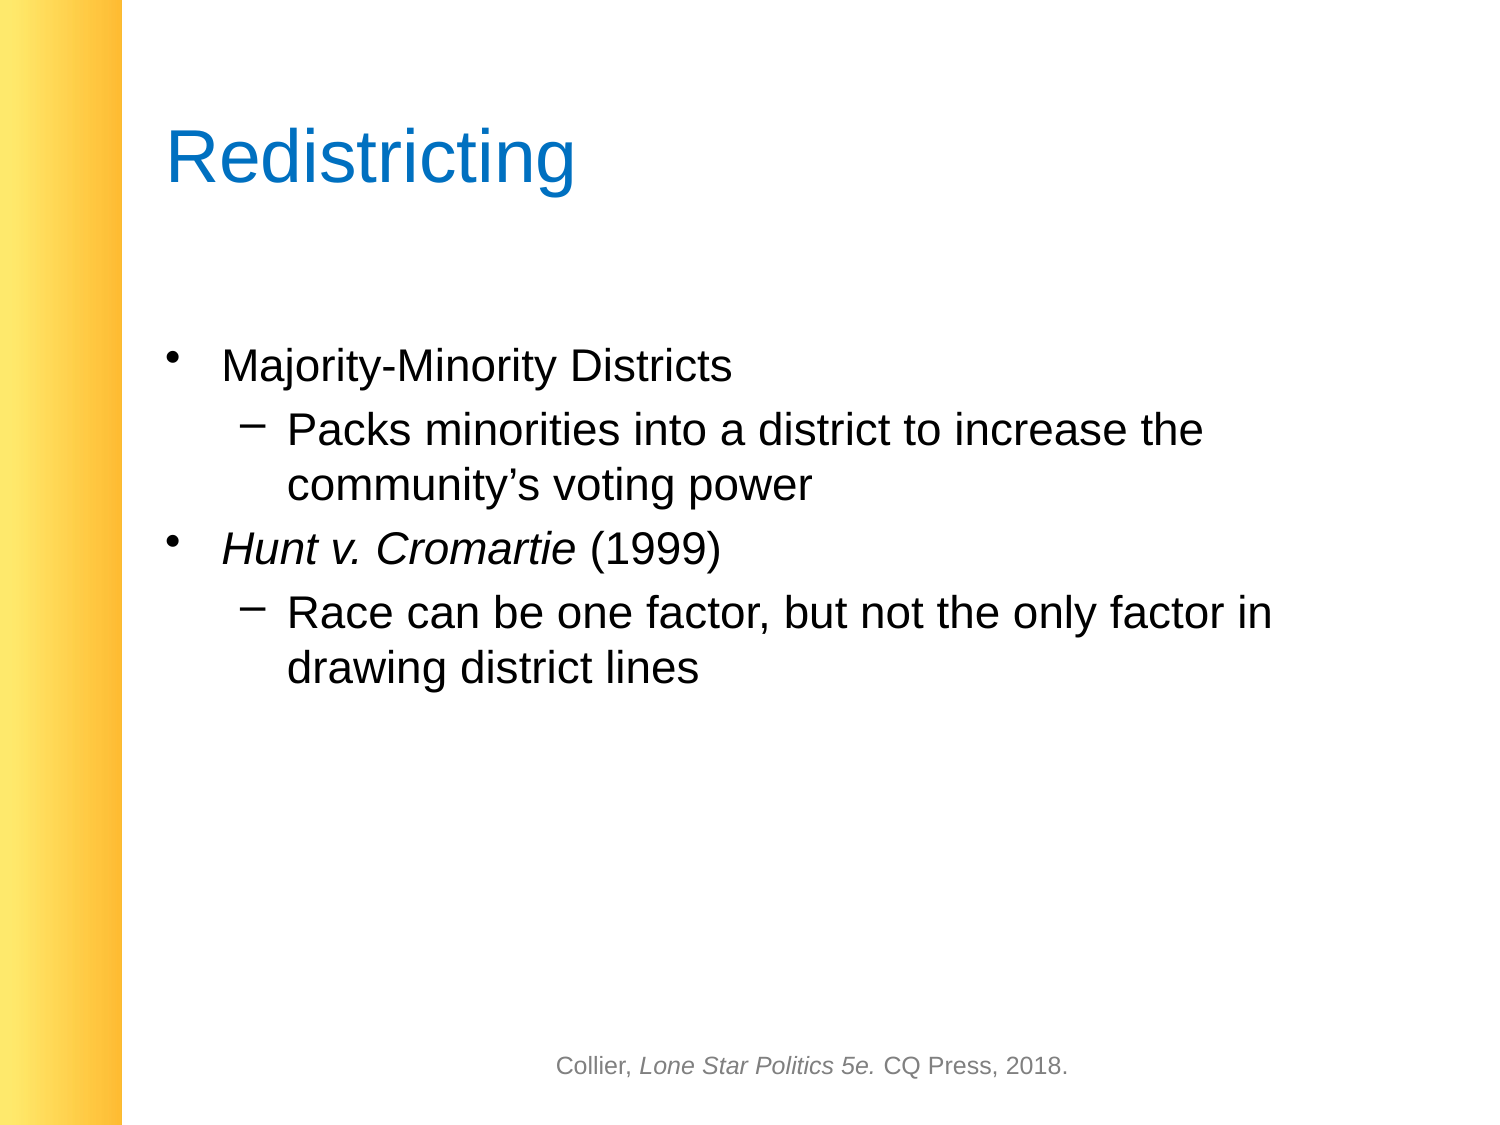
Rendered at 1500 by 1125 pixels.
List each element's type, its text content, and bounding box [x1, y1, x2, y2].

title Redistricting [150, 99, 1463, 288]
picture [0, 0, 1500, 1125]
list Majority-Minority Districts Packs minorities into a district to increase the community’s voting power Hunt v. Cromartie (1999) Race can be one factor, but not the only factor in drawing district lines [150, 328, 1388, 1025]
text_box Collier, Lone Star Politics 5e. CQ Press, 2018. [525, 1042, 1100, 1087]
